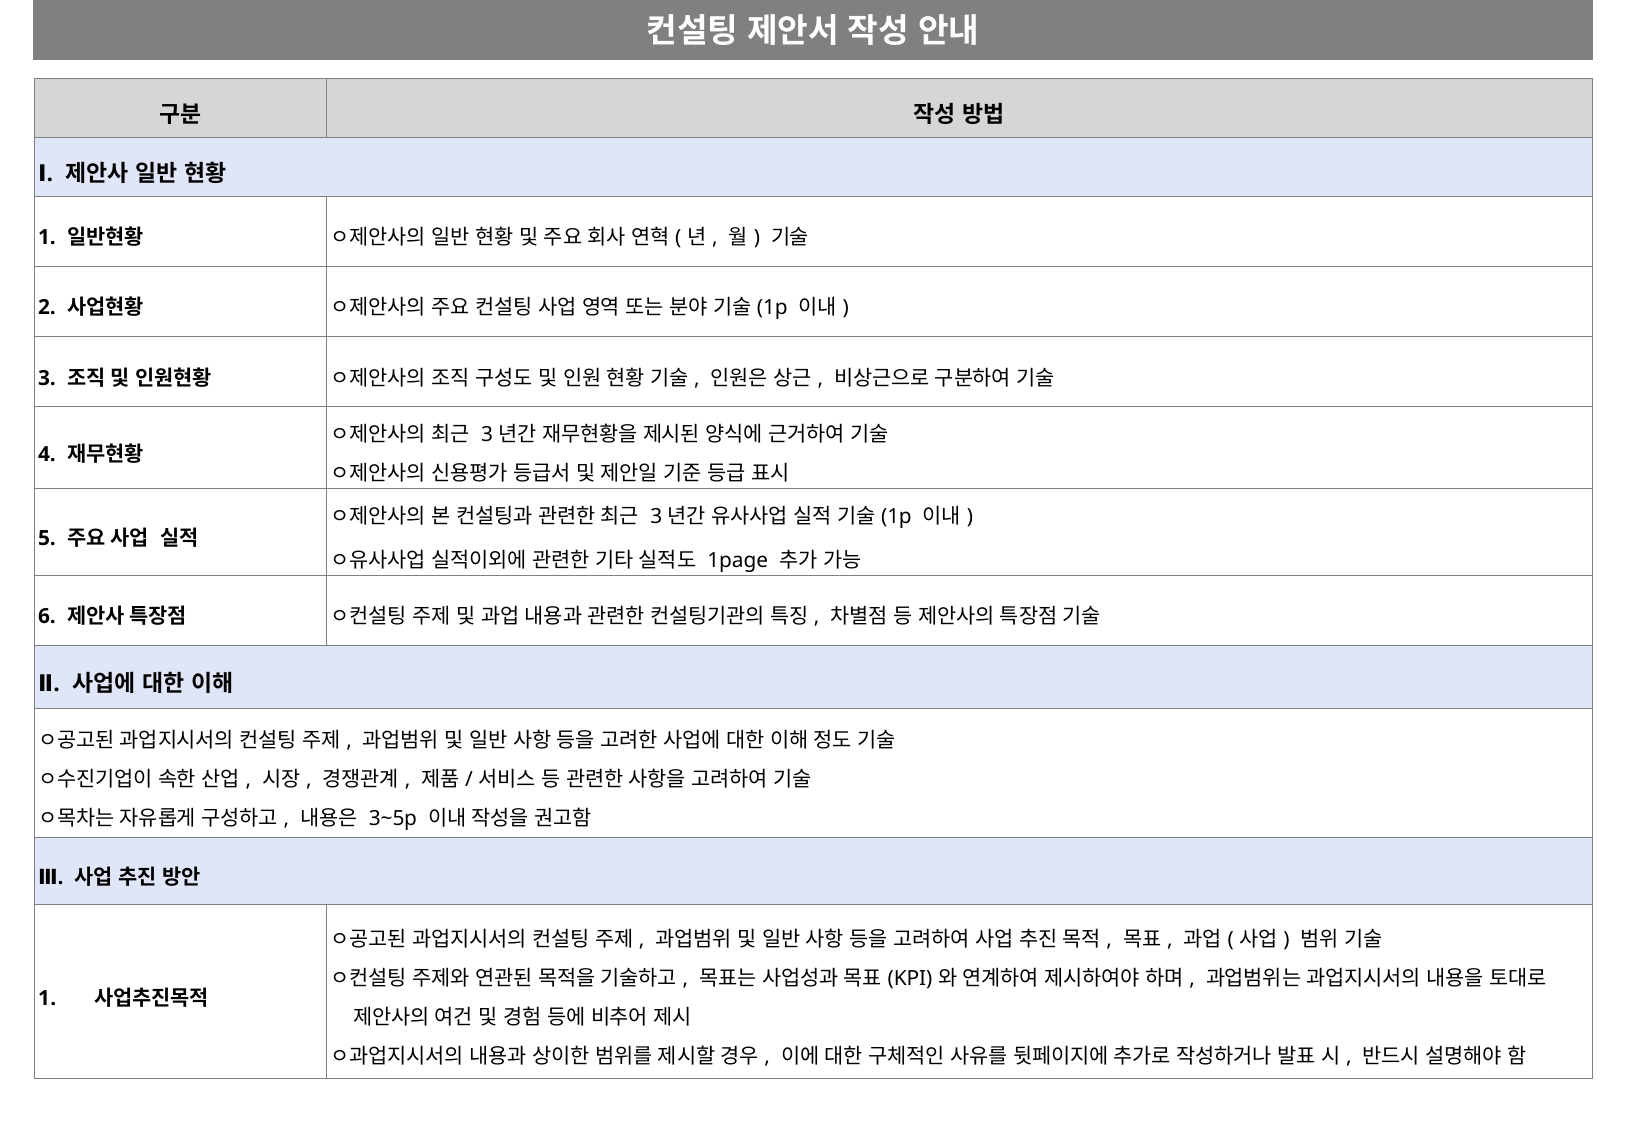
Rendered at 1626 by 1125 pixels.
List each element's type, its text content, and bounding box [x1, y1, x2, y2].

table_cell 4. 재무현황 [35, 407, 326, 488]
table_cell Ⅰ. 제안사 일반 현황 [35, 138, 1592, 196]
table_cell 6. 제안사 특장점 [35, 576, 326, 645]
table_cell 5. 주요 사업 실적 [35, 489, 326, 575]
table_cell ㅇ제안사의 본 컨설팅과 관련한 최근 3년간 유사사업 실적 기술(1p 이내) ㅇ유사사업 실적이외에 관련한 기타 실적도 1page 추가 가능 [327, 489, 1592, 575]
table_cell 1. 일반현황 [35, 197, 326, 266]
table_cell 2. 사업현황 [35, 267, 326, 336]
table_header 구분 [35, 79, 326, 137]
table_cell ㅇ공고된 과업지시서의 컨설팅 주제, 과업범위 및 일반 사항 등을 고려하여 사업 추진 목적, 목표, 과업(사업) 범위 기술 ㅇ컨설팅 주제와 연관된 목적을 기술하고, 목표는 사업성과 목표(KPI)와 연계하여 제시하여야 하며, 과업범위는 과업지시서의 내용을 토대로 제안사의 여건 및 경험 등에 비추어 제시 ㅇ과업지시서의 내용과 상이한 범위를 제시할 경우, 이에 대한 구체적인 사유를 뒷페이지에 추가로 작성하거나 발표 시, 반드시 설명해야 함 [327, 905, 1592, 1078]
table_cell ㅇ공고된 과업지시서의 컨설팅 주제, 과업범위 및 일반 사항 등을 고려한 사업에 대한 이해 정도 기술 ㅇ수진기업이 속한 산업, 시장, 경쟁관계, 제품/서비스 등 관련한 사항을 고려하여 기술 ㅇ목차는 자유롭게 구성하고, 내용은 3~5p 이내 작성을 권고함 [35, 709, 1592, 837]
table_cell ㅇ제안사의 일반 현황 및 주요 회사 연혁(년, 월) 기술 [327, 197, 1592, 266]
table_cell 사업추진목적 [35, 905, 326, 1078]
table_cell Ⅱ. 사업에 대한 이해 [35, 646, 1592, 708]
table_cell 3. 조직 및 인원현황 [35, 337, 326, 406]
table_cell Ⅲ. 사업 추진 방안 [35, 838, 1592, 904]
table_cell ㅇ제안사의 최근 3년간 재무현황을 제시된 양식에 근거하여 기술 ㅇ제안사의 신용평가 등급서 및 제안일 기준 등급 표시 [327, 407, 1592, 488]
text_box 컨설팅 제안서 작성 안내 [33, 0, 1593, 60]
table_cell ㅇ제안사의 주요 컨설팅 사업 영역 또는 분야 기술(1p 이내) [327, 267, 1592, 336]
table_cell ㅇ제안사의 조직 구성도 및 인원 현황 기술, 인원은 상근, 비상근으로 구분하여 기술 [327, 337, 1592, 406]
table_cell ㅇ컨설팅 주제 및 과업 내용과 관련한 컨설팅기관의 특징, 차별점 등 제안사의 특장점 기술 [327, 576, 1592, 645]
table_header 작성 방법 [327, 79, 1592, 137]
